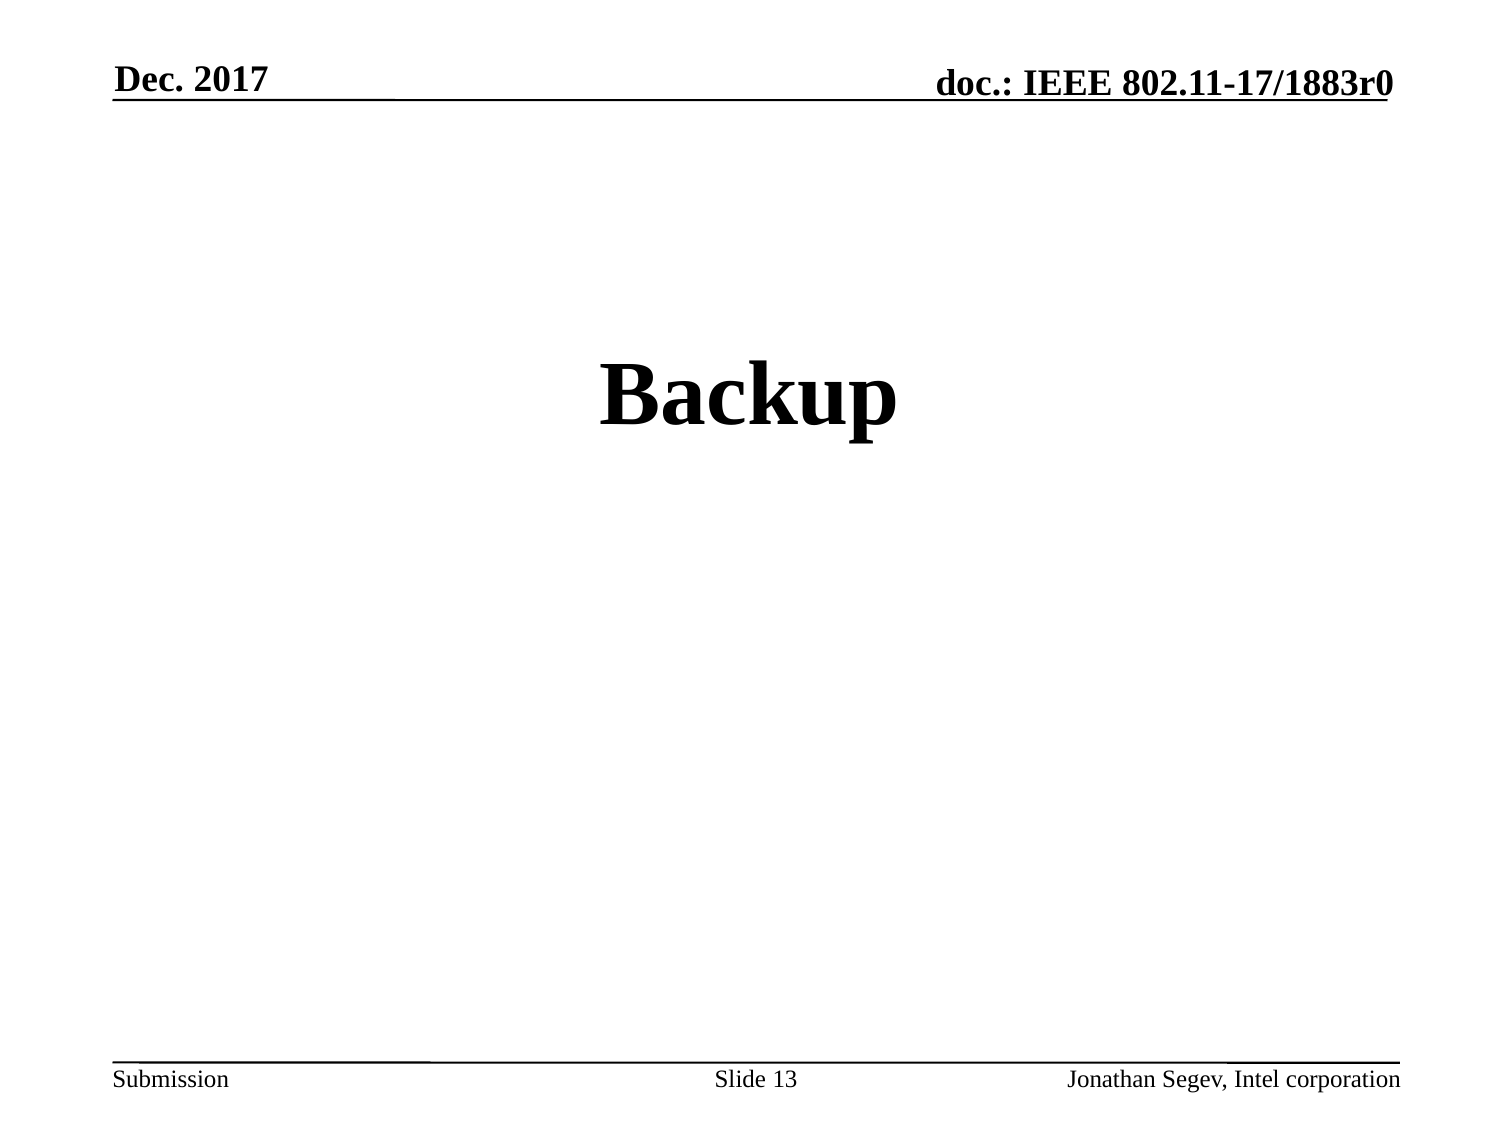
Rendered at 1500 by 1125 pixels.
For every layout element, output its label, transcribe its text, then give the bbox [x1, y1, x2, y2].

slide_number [114, 54, 423, 100]
list Backup [112, 324, 1388, 1000]
slide_number Slide 13 [712, 1061, 800, 1123]
footer Jonathan Segev, Intel corporation [878, 1061, 1402, 1093]
